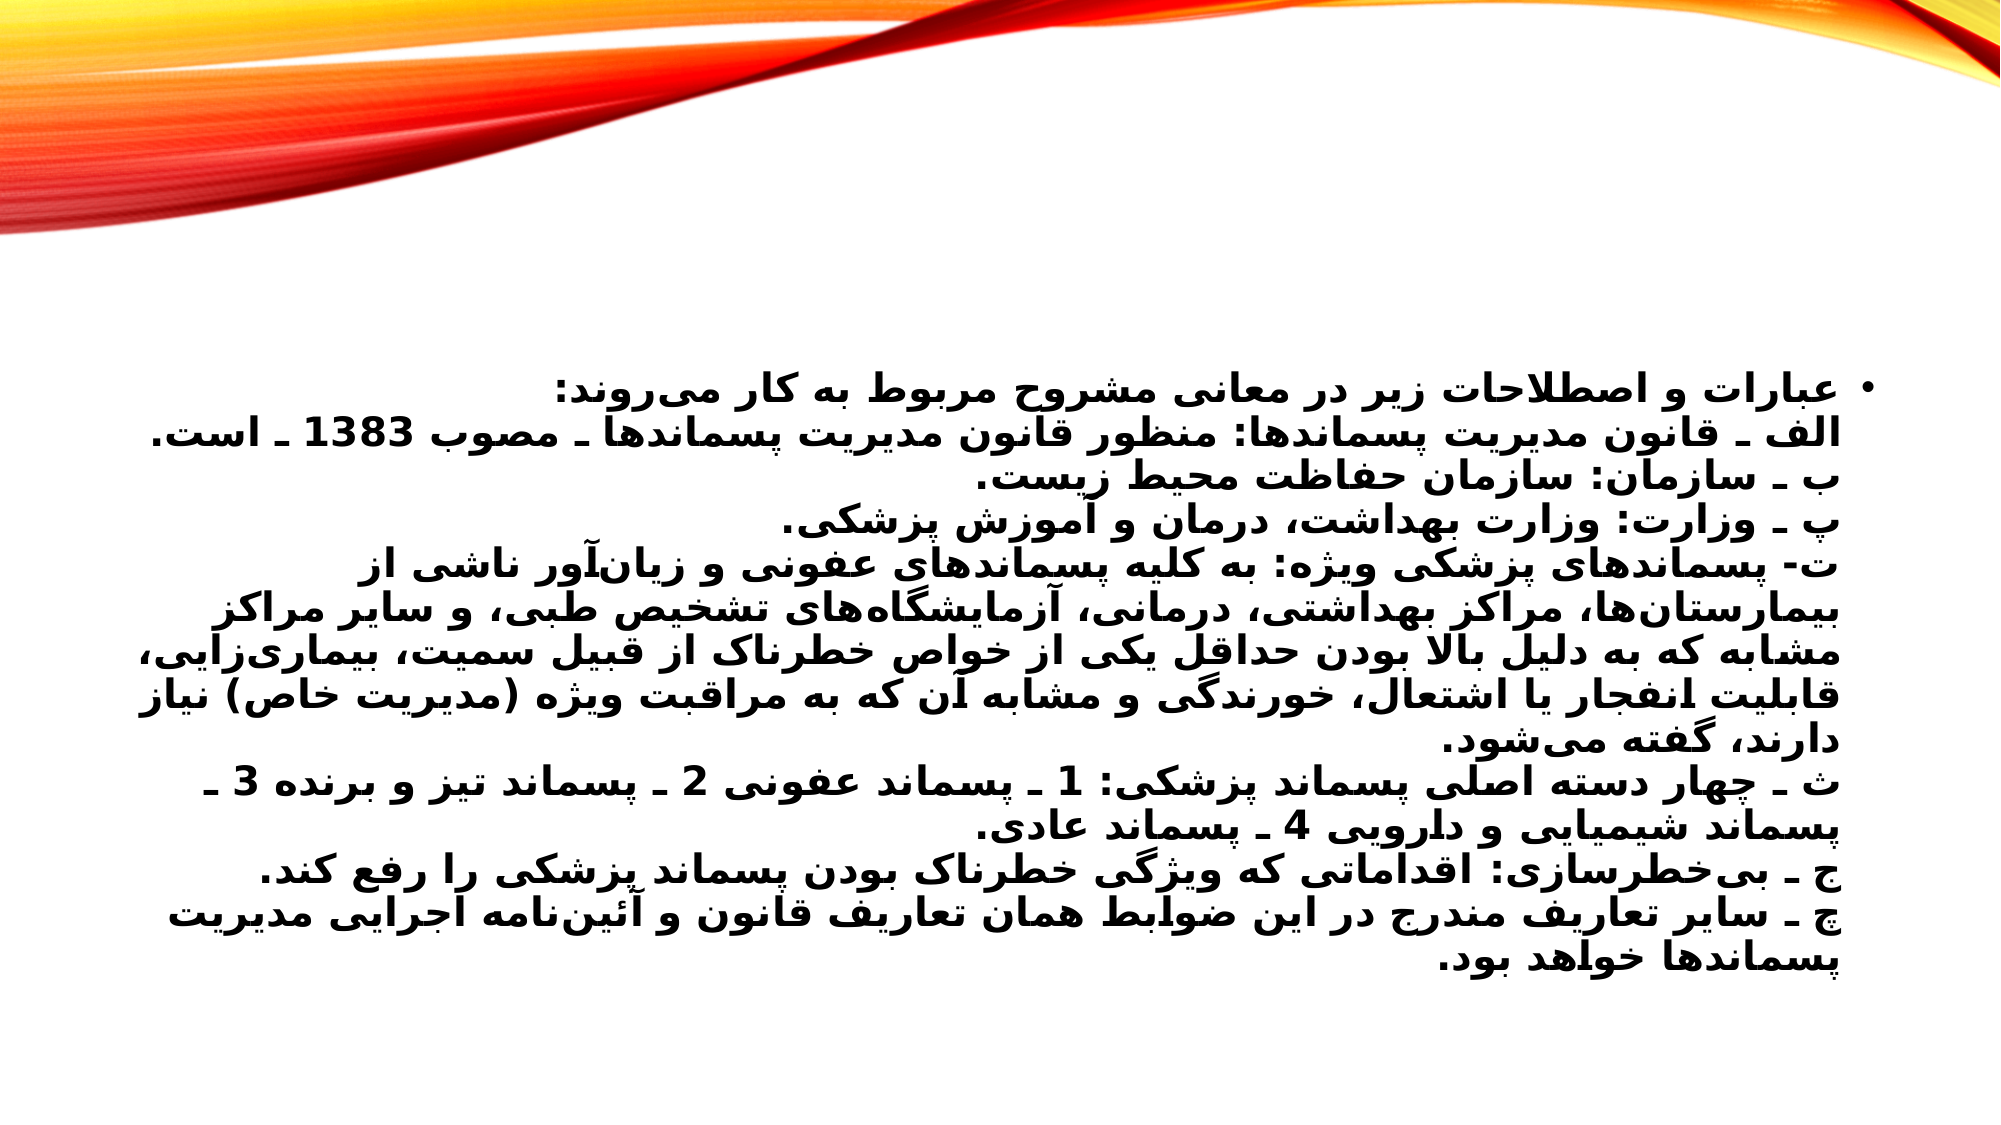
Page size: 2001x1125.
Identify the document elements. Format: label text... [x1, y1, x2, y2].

list عبارات و اصطلاحات زیر در معانی مشروح مربوط به کار می‌روند: الف ـ قانون مدیریت پسماندها: منظور قانون مدیریت پسماندها ـ مصوب 1383 ـ است. ب ـ سازمان: سازمان حفاظت محیط زیست. پ ـ وزارت: وزارت بهداشت، درمان و آموزش پزشکی. ت- پسماندهای پزشکی ویژه: به کلیه پسماندهای عفونی و زیان‌آور ناشی از بیمارستان‌ها، مراکز بهداشتی، درمانی، آزمایشگاه‌های تشخیص طبی، و سایر مراکز مشابه که به دلیل بالا بودن حداقل یکی از خواص خطرناک از قبیل سمیت، بیماری‌زایی، قابلیت انفجار یا اشتعال، خورندگی و مشابه آن که به مراقبت ویژه (مدیریت خاص) نیاز دارند، گفته می‌شود. ث ـ چهار دسته اصلی پسماند پزشکی: 1 ـ پسماند عفونی 2 ـ پسماند تیز و برنده 3 ـ پسماند شیمیایی و دارویی 4 ـ پسماند عادی. ج ـ بی‌خطرسازی:‌ اقداماتی که ویژگی خطرناک بودن پسماند پزشکی را رفع کند. چ ـ سایر تعاریف مندرج در این ضوابط همان تعاریف قانون و آئین‌نامه اجرایی مدیریت پسماندها خواهد بود. [112, 360, 1888, 1021]
picture [0, 0, 2000, 237]
